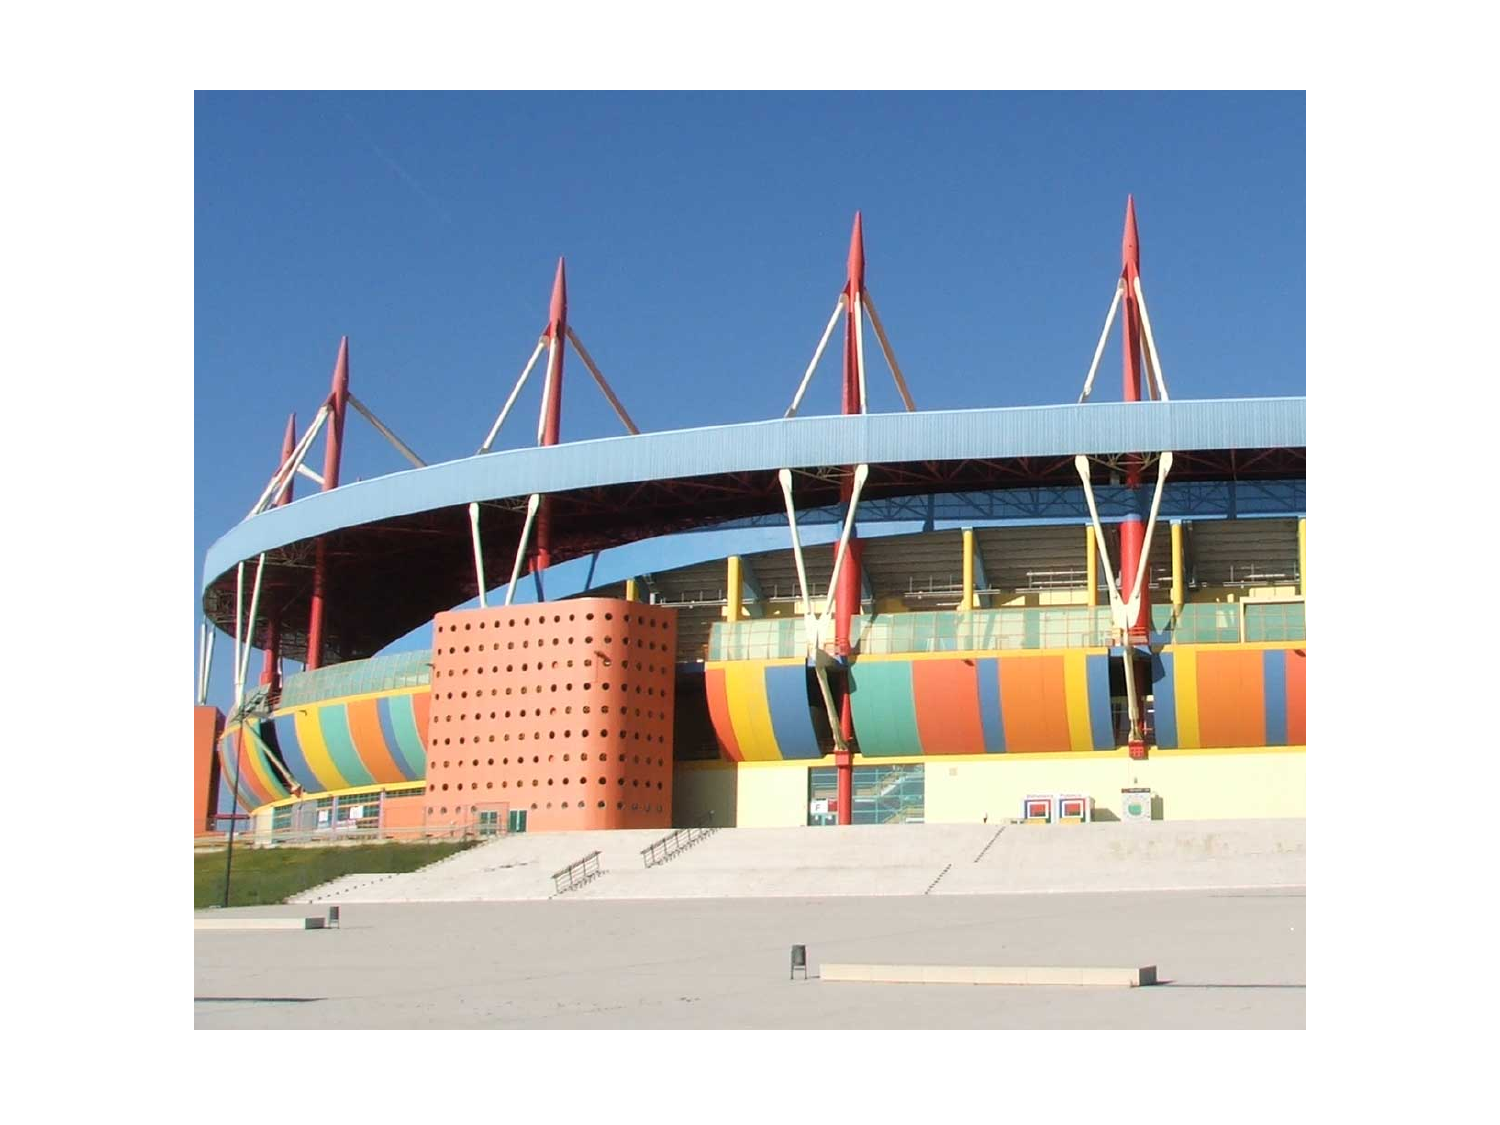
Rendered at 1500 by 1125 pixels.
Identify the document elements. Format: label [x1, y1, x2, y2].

picture [194, 89, 1306, 1030]
